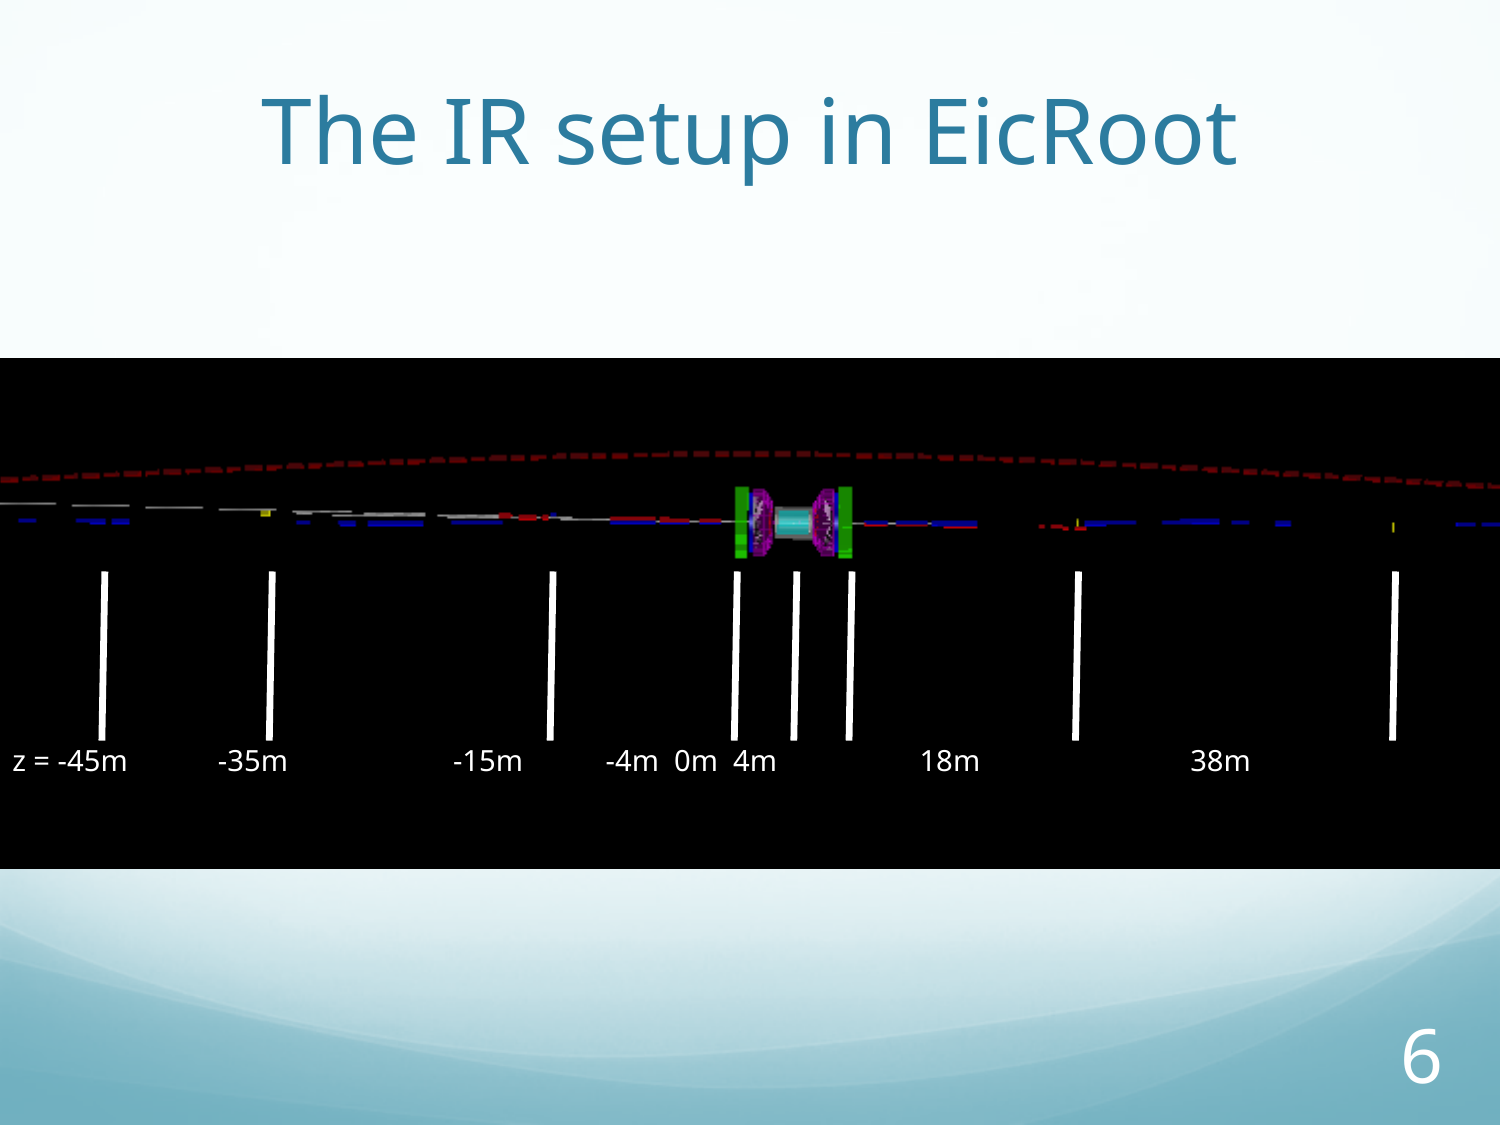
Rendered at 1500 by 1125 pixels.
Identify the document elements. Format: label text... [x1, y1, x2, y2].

slide_number 6 [1295, 1029, 1459, 1090]
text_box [549, 571, 554, 742]
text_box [1392, 571, 1397, 742]
title The IR setup in EicRoot [75, 66, 1425, 191]
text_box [793, 571, 798, 742]
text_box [848, 571, 853, 742]
picture [0, 357, 1500, 869]
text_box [268, 571, 273, 742]
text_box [101, 571, 106, 742]
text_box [733, 571, 738, 742]
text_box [1075, 571, 1080, 742]
